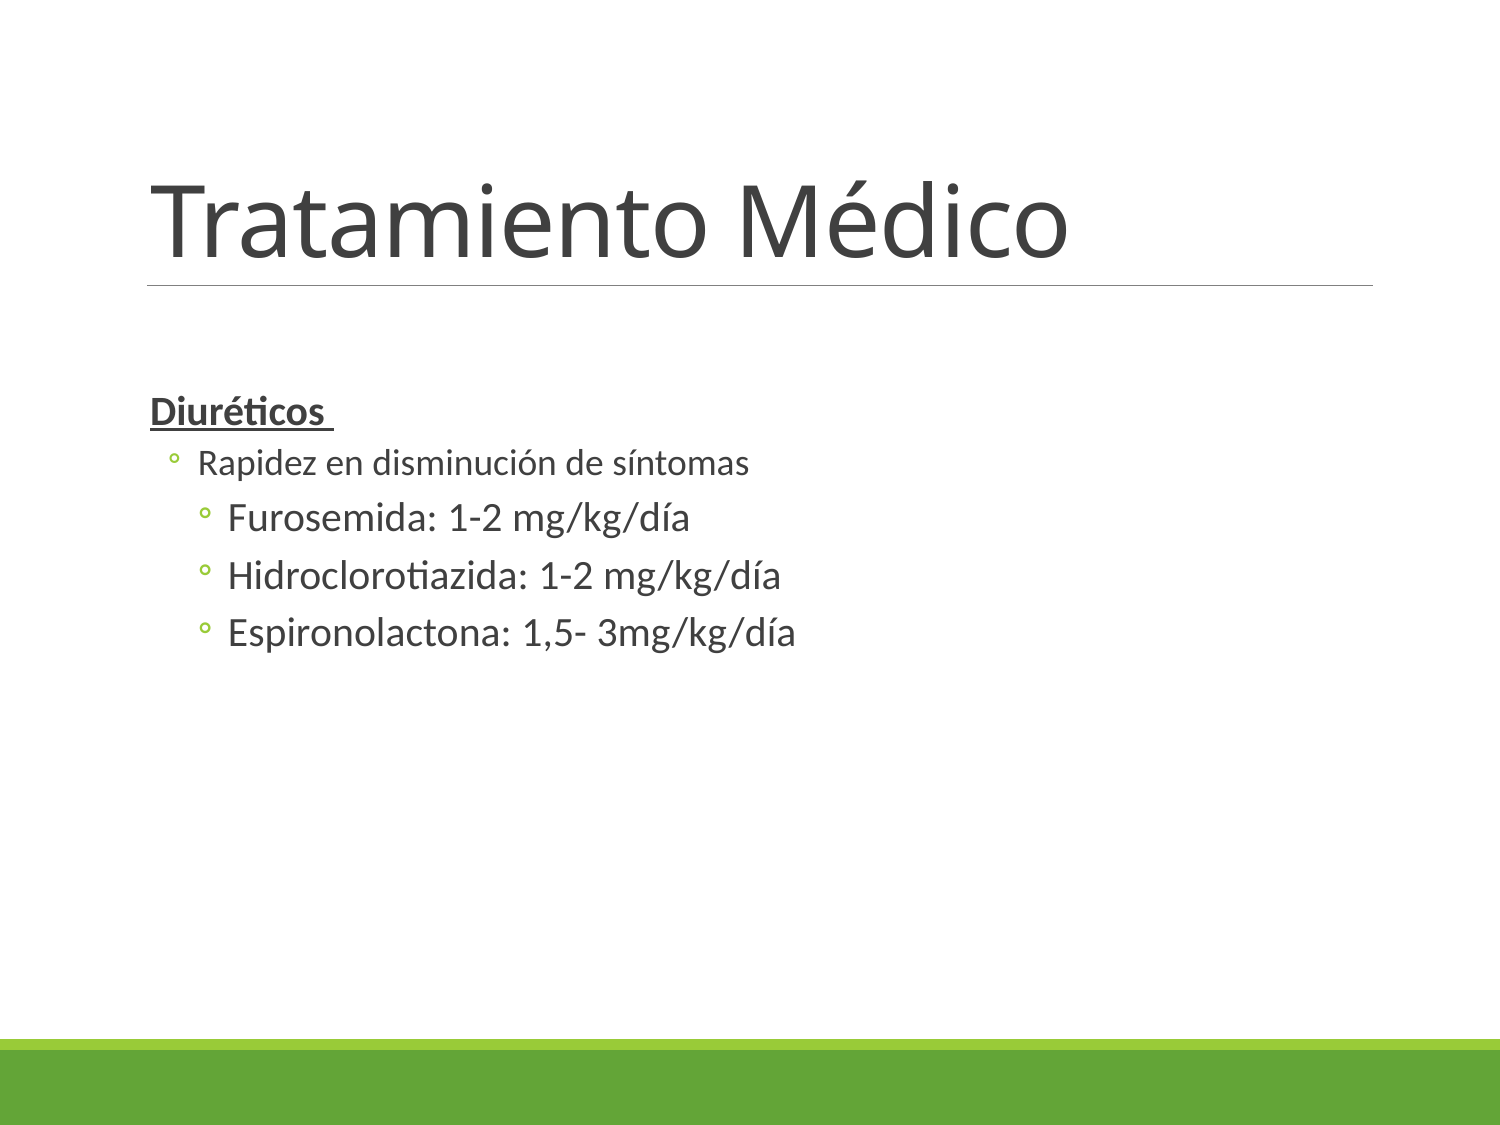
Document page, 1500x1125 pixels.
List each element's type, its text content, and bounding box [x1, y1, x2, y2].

list Diuréticos Rapidez en disminución de síntomas Furosemida: 1-2 mg/kg/día Hidroclorotiazida: 1-2 mg/kg/día Espironolactona: 1,5- 3mg/kg/día [135, 302, 1373, 963]
title Tratamiento Médico [135, 47, 1373, 285]
